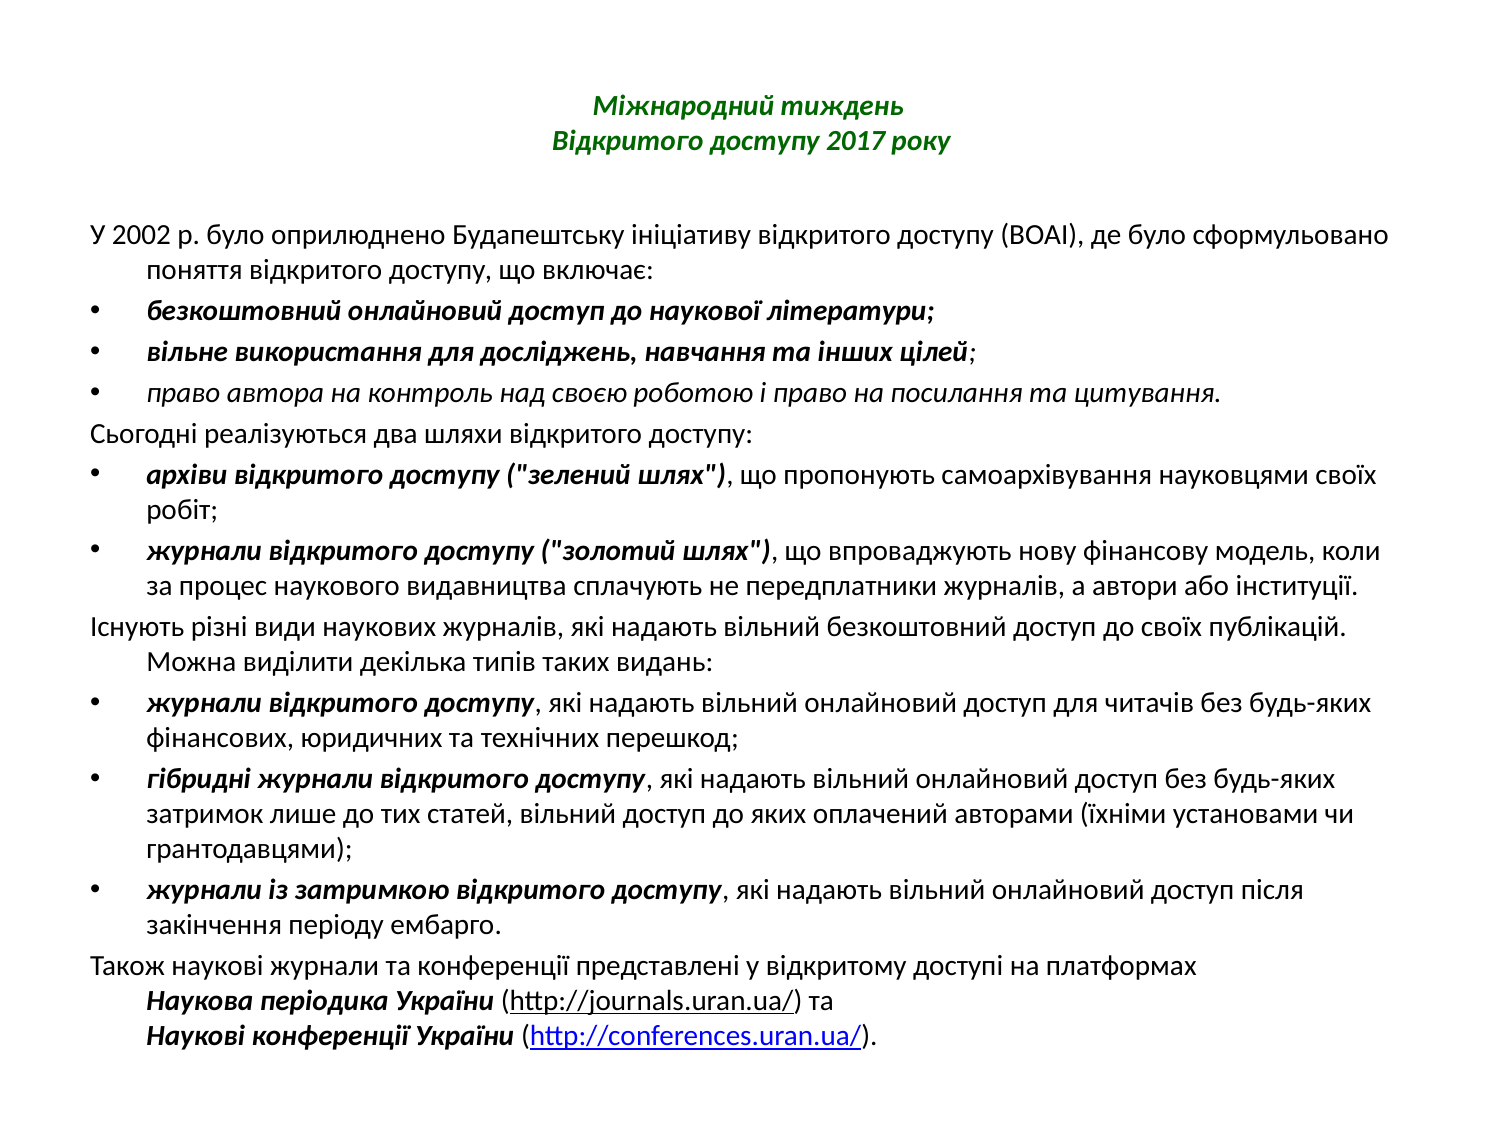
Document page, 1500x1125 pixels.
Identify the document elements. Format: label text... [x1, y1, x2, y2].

list У 2002 р. було оприлюднено Будапештську ініціативу відкритого доступу (BOAI), де було сформульовано поняття відкритого доступу, що включає: безкоштовний онлайновий доступ до наукової літератури; вільне використання для досліджень, навчання та інших цілей; право автора на контроль над своєю роботою і право на посилання та цитування. Сьогодні реалізуються два шляхи відкритого доступу: архіви відкритого доступу ("зелений шлях"), що пропонують самоархівування науковцями своїх робіт; журнали відкритого доступу ("золотий шлях"), що впроваджують нову фінансову модель, коли за процес наукового видавництва сплачують не передплатники журналів, а автори або інституції. Існують різні види наукових журналів, які надають вільний безкоштовний доступ до своїх публікацій. Можна виділити декілька типів таких видань: журнали відкритого доступу, які надають вільний онлайновий доступ для читачів без будь-яких фінансових, юридичних та технічних перешкод; гібридні журнали відкритого доступу, які надають вільний онлайновий доступ без будь-яких затримок лише до тих статей, вільний доступ до яких оплачений авторами (їхніми установами чи грантодавцями); журнали із затримкою відкритого доступу, які надають вільний онлайновий доступ після закінчення періоду ембарго. Також наукові журнали та конференції представлені у відкритому доступі на платформах Наукова періодика України (http://journals.uran.ua/) та Наукові конференції України (http://conferences.uran.ua/). [75, 208, 1425, 1083]
title Міжнародний тиждень Відкритого доступу 2017 року [76, 42, 1427, 209]
